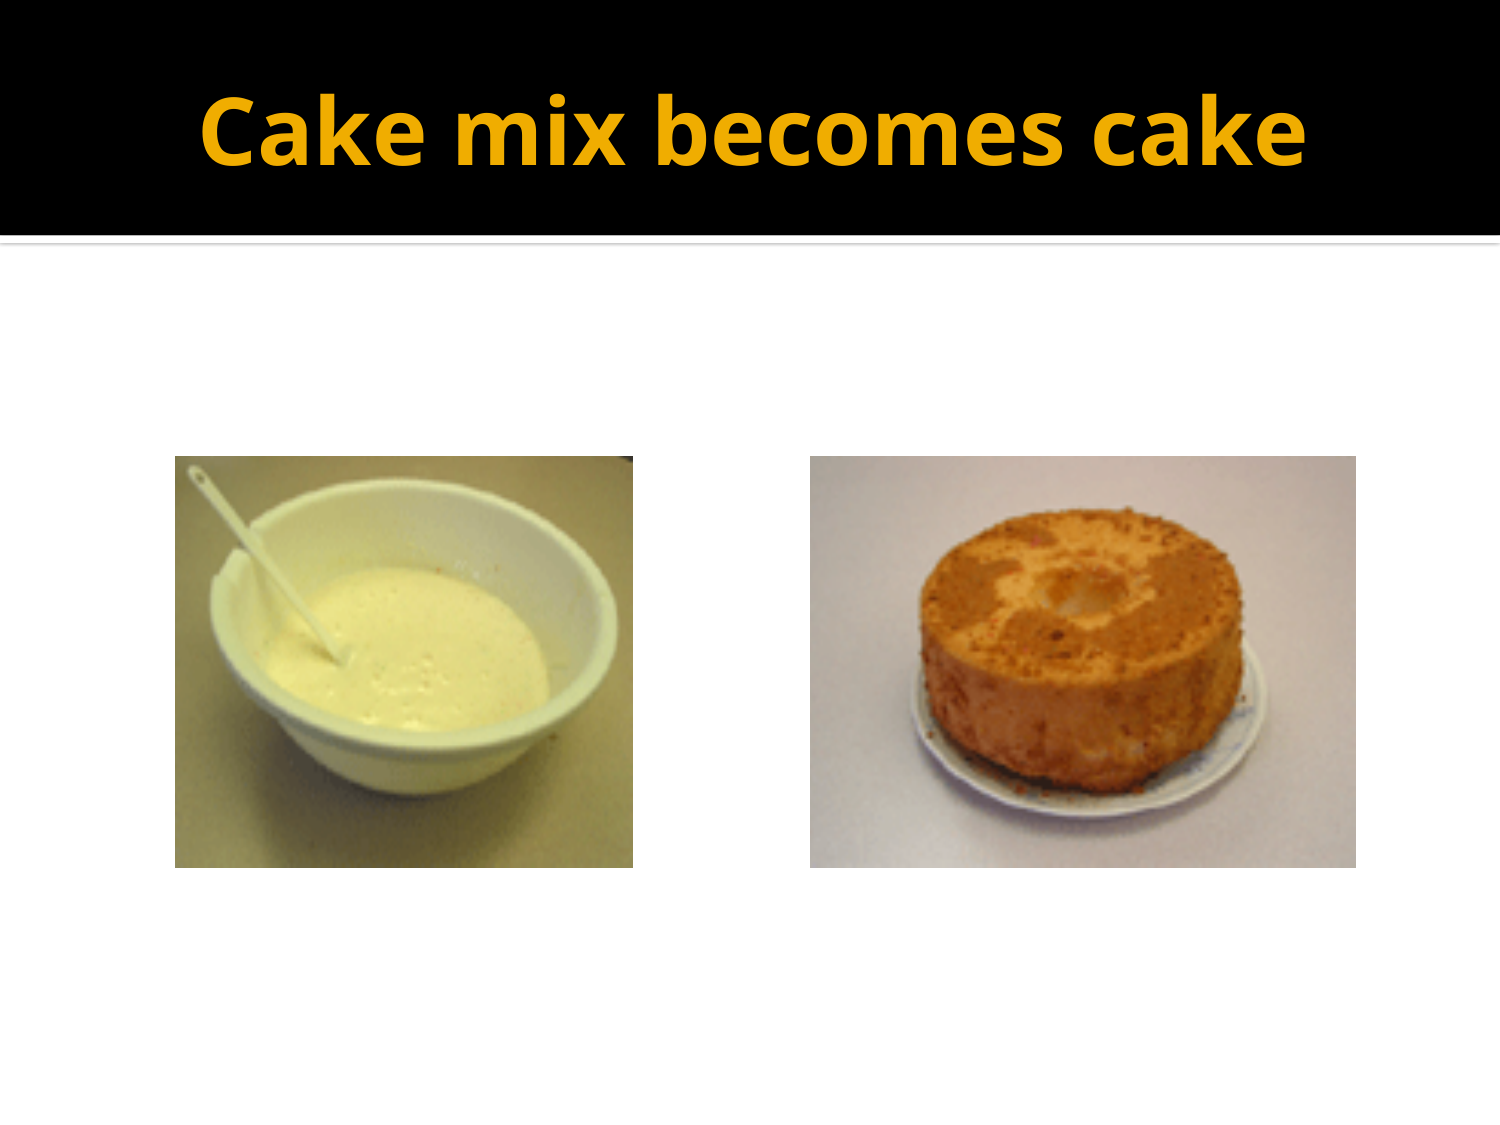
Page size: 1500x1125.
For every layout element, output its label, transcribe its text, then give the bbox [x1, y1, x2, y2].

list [810, 456, 1356, 868]
title Cake mix becomes cake [75, 24, 1425, 231]
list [175, 456, 633, 868]
